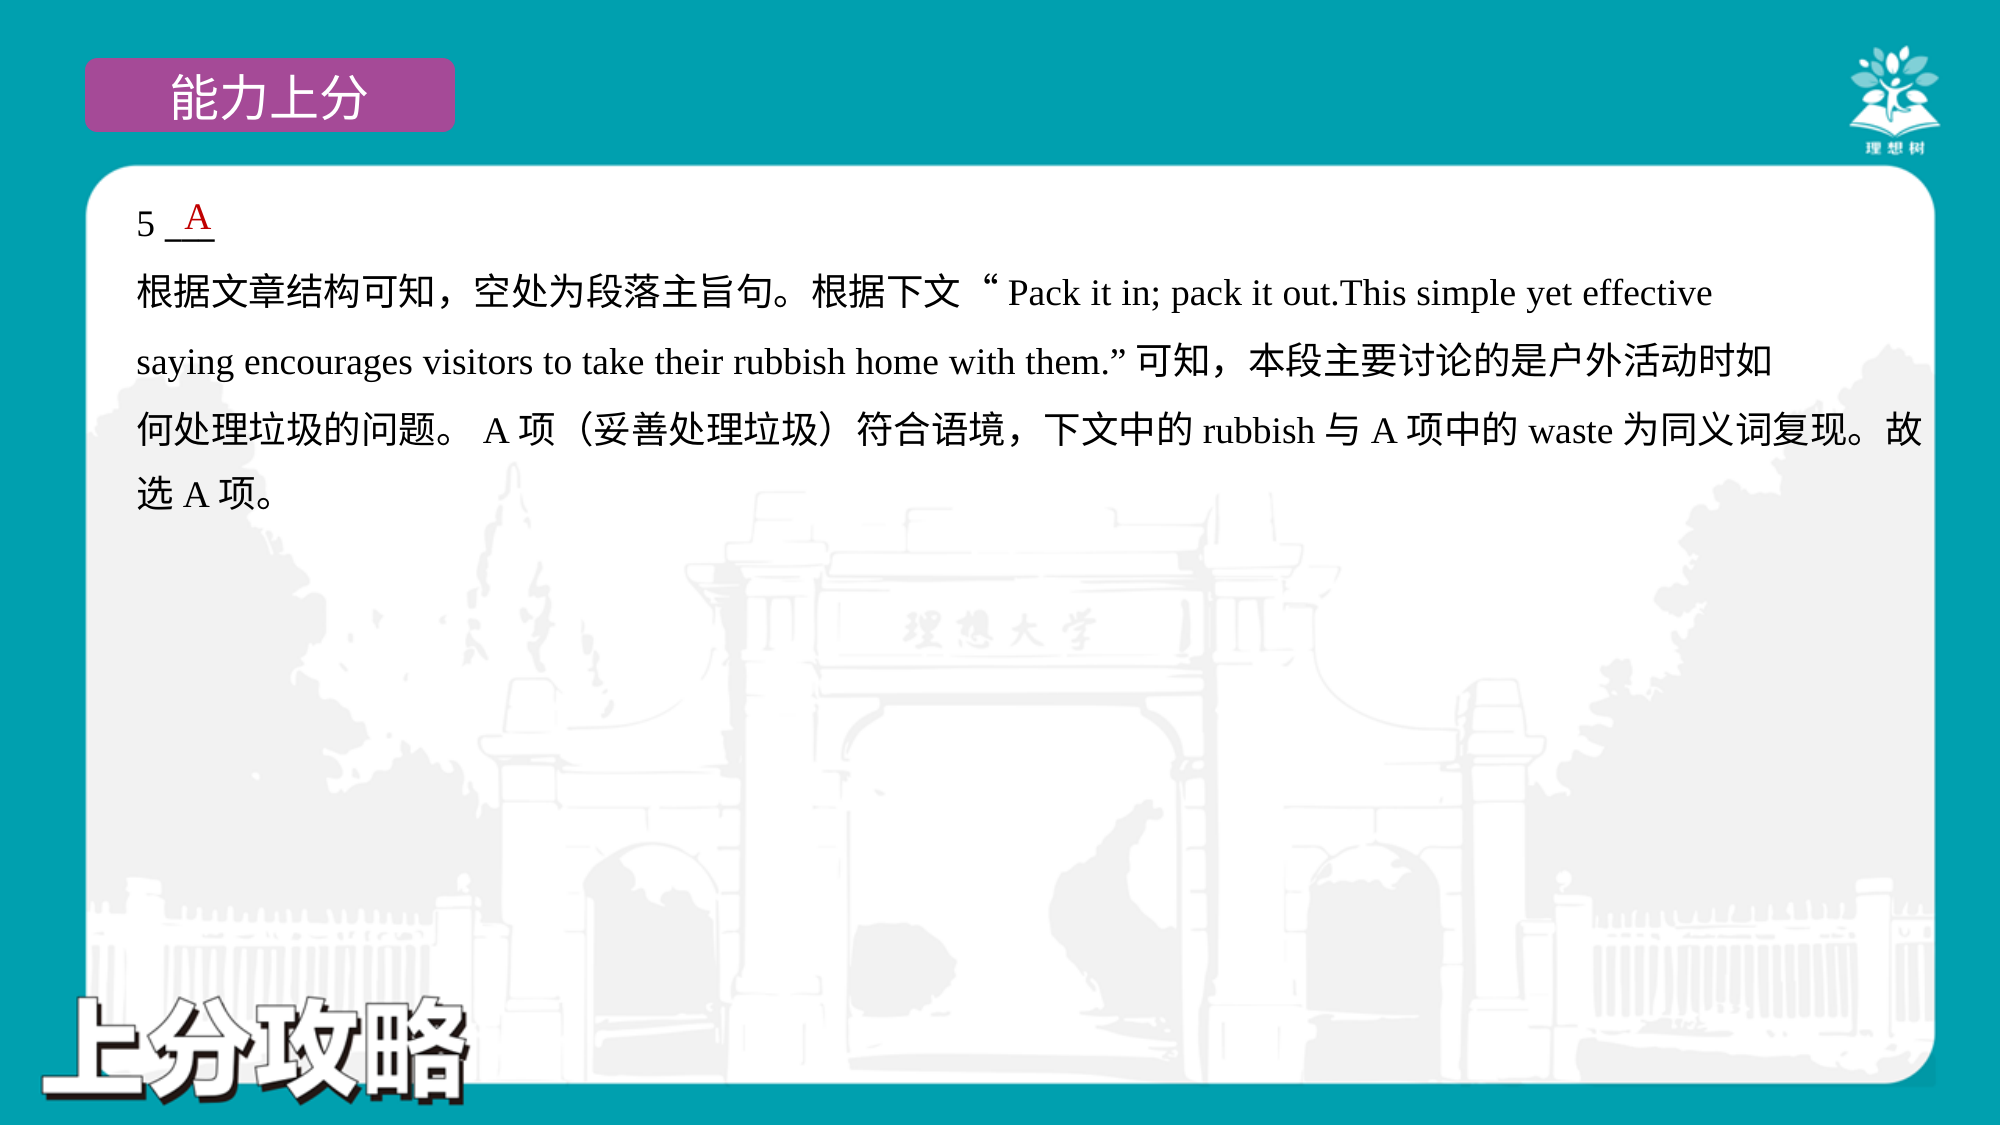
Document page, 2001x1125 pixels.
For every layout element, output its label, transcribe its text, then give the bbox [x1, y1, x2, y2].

text_box 根据文章结构可知，空处为段落主旨句。根据下文“Pack it in; pack it out.This simple yet effective saying encourages visitors to take their rubbish home with them.”可知，本段主要讨论的是户外活动时如 何处理垃圾的问题。A项（妥善处理垃圾）符合语境，下文中的rubbish与A项中的waste为同义词复现。故 选A项。 [136, 244, 1865, 509]
text_box 5 ___ [136, 176, 1865, 237]
text_box A [170, 170, 226, 230]
picture [0, 0, 2000, 1125]
